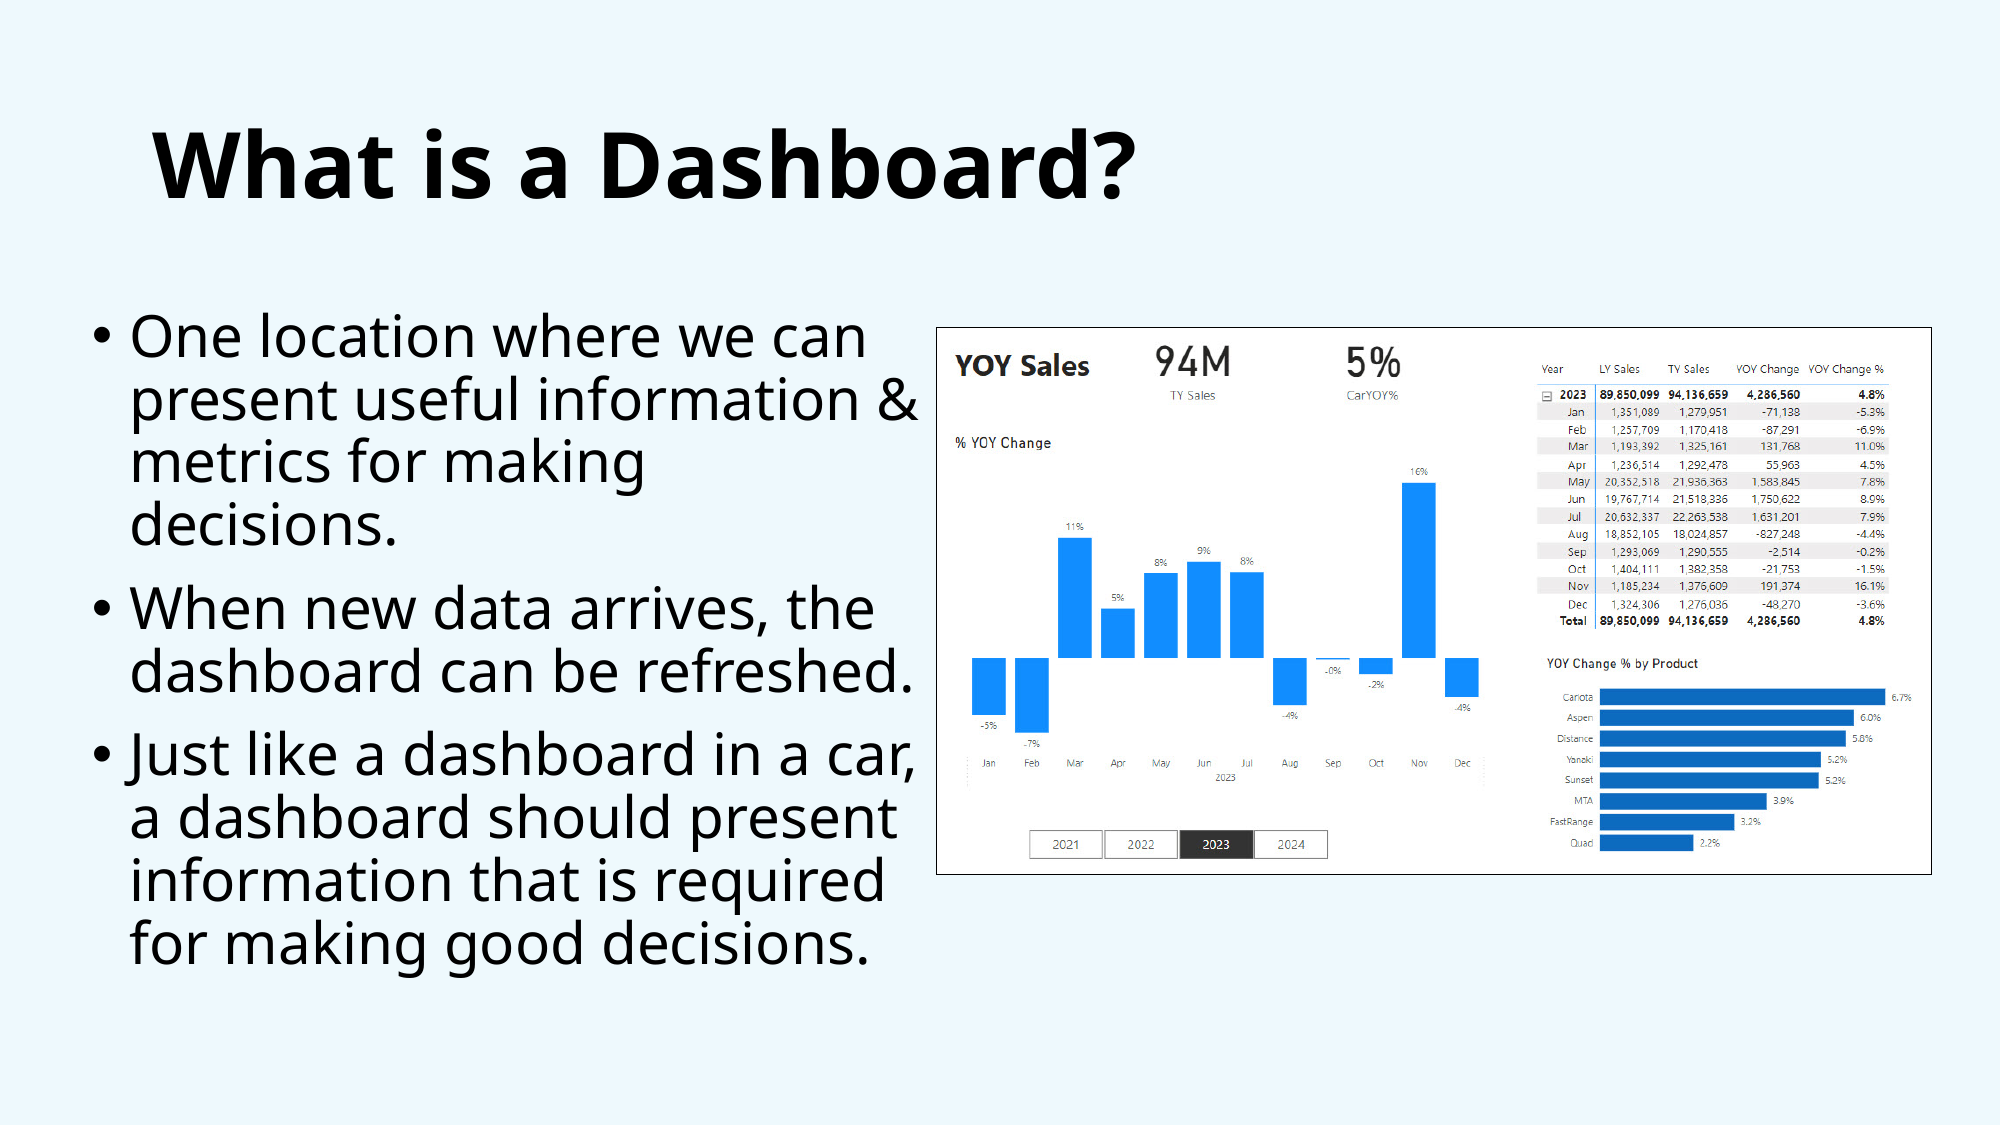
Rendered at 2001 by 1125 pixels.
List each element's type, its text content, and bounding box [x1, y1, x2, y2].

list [936, 326, 1933, 876]
title What is a Dashboard? [137, 59, 1863, 278]
list One location where we can present useful information & metrics for making decisions. When new data arrives, the dashboard can be refreshed. Just like a dashboard in a car, a dashboard should present information that is required for making good decisions. [76, 299, 937, 1014]
